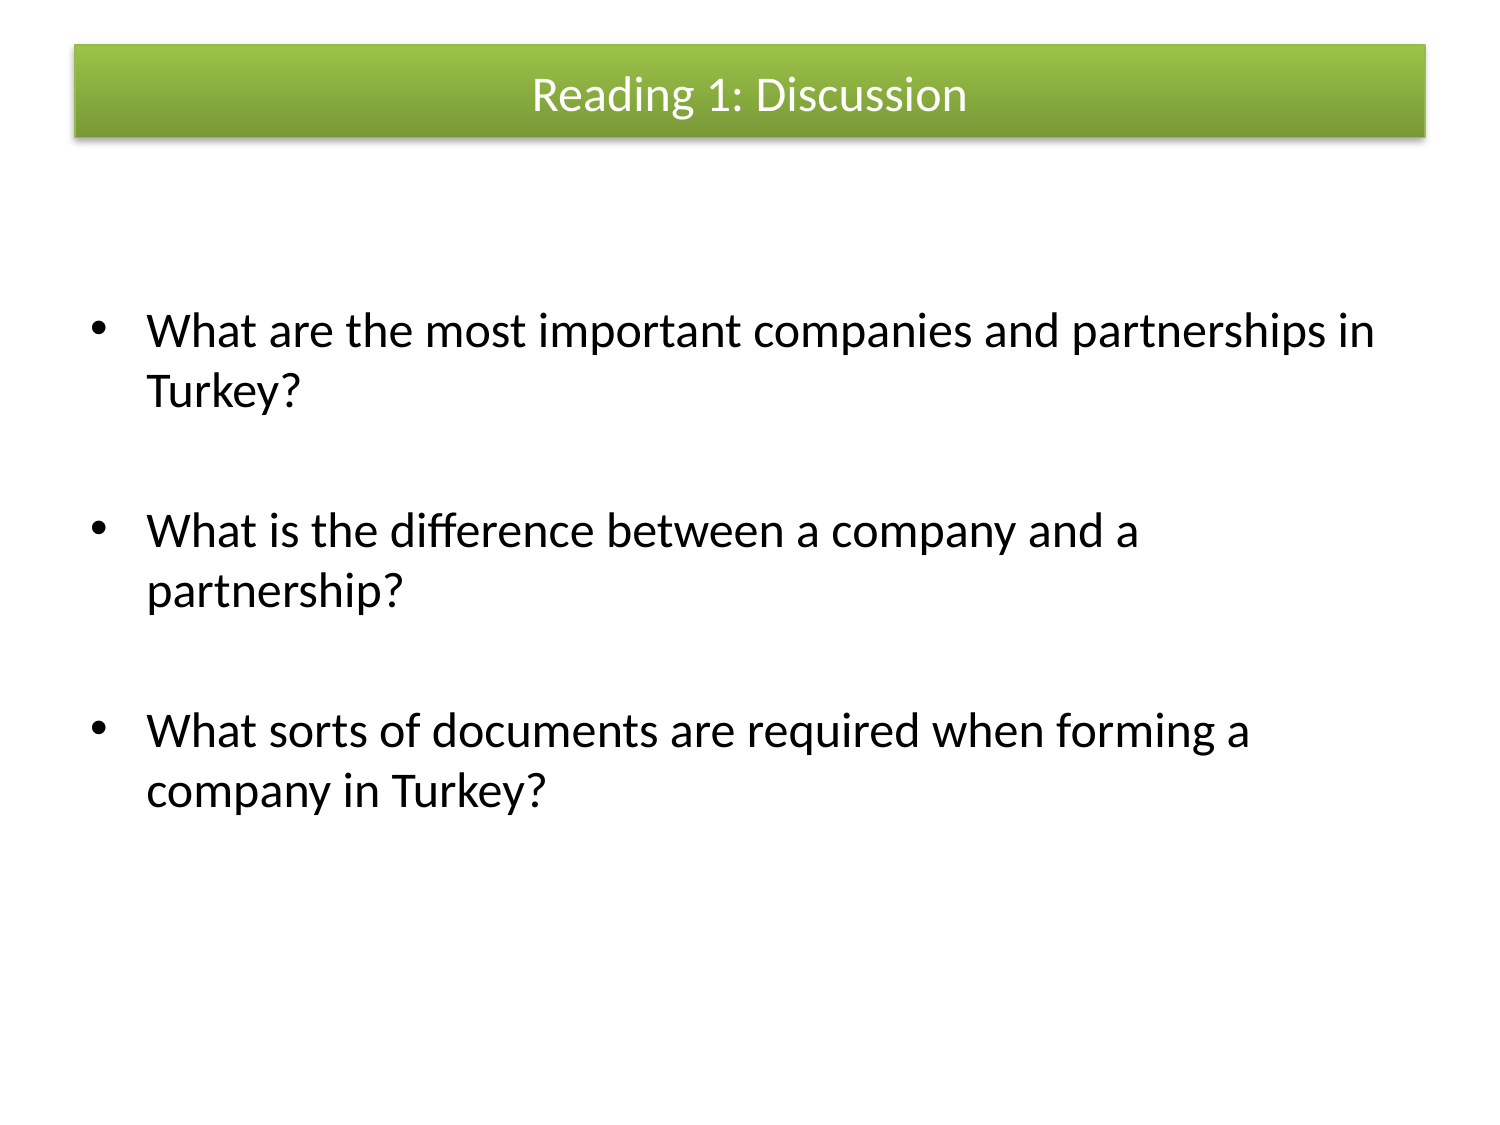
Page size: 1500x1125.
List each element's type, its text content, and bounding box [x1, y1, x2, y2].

list What are the most important companies and partnerships in Turkey? What is the difference between a company and a partnership? What sorts of documents are required when forming a company in Turkey? [75, 149, 1425, 1005]
title Reading 1: Discussion [74, 44, 1426, 138]
